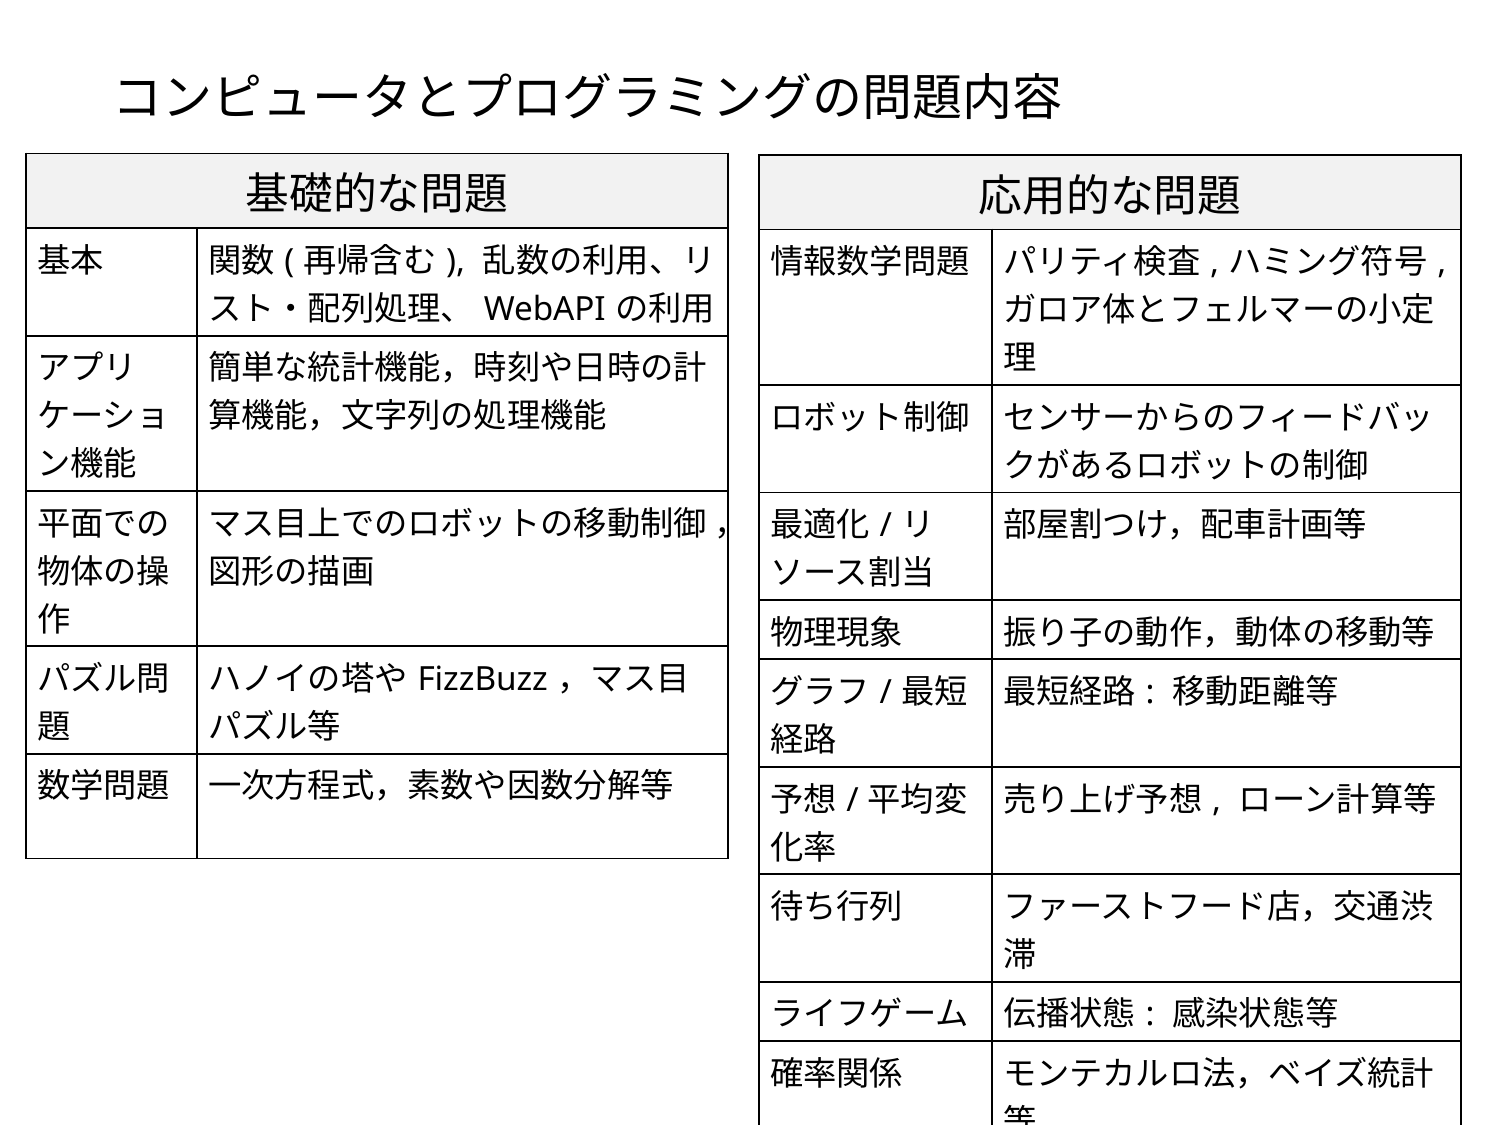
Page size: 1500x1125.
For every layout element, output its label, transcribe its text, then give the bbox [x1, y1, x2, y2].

table_cell 基本 [27, 229, 196, 335]
table_cell 予想/平均変化率 [760, 768, 991, 873]
table_cell 待ち行列 [760, 875, 991, 981]
table_cell 平面での物体の操作 [27, 492, 196, 645]
table_cell 部屋割つけ，配車計画等 [993, 493, 1460, 599]
title コンピュータとプログラミングの問題内容 [97, 69, 1111, 129]
table_cell 確率関係 [760, 1042, 991, 1125]
table_cell ロボット制御 [760, 386, 991, 492]
table_cell センサーからのフィードバックがあるロボットの制御 [993, 386, 1460, 492]
table_cell 最短経路: 移動距離等 [993, 660, 1460, 766]
table_cell マス目上でのロボットの移動制御 ，図形の描画 [198, 492, 727, 645]
table_cell ライフゲーム [760, 983, 991, 1040]
table_cell 関数(再帰含む), 乱数の利用、リスト・配列処理、WebAPIの利用 [198, 229, 727, 335]
table_header 応用的な問題 [760, 156, 1460, 229]
table_cell 簡単な統計機能，時刻や日時の計算機能，文字列の処理機能 [198, 337, 727, 490]
table_cell 振り子の動作，動体の移動等 [993, 601, 1460, 658]
table_header 基礎的な問題 [27, 154, 727, 227]
table_cell 売り上げ予想, ローン計算等 [993, 768, 1460, 873]
table_cell 数学問題 [27, 755, 196, 858]
table_cell パズル問題 [27, 647, 196, 753]
table_cell ファーストフード店，交通渋滞 [993, 875, 1460, 981]
table_cell アプリケーション機能 [27, 337, 196, 490]
table_cell 最適化/リソース割当 [760, 493, 991, 599]
table_cell 伝播状態: 感染状態等 [993, 983, 1460, 1040]
table_cell 一次方程式，素数や因数分解等 [198, 755, 727, 858]
table_cell モンテカルロ法，ベイズ統計等 [993, 1042, 1460, 1125]
table_cell 情報数学問題 [760, 230, 991, 384]
table_cell パリティ検査,ハミング符号,ガロア体とフェルマーの小定理 [993, 230, 1460, 384]
table_cell グラフ/最短経路 [760, 660, 991, 766]
table_cell ハノイの塔やFizzBuzz，マス目パズル等 [198, 647, 727, 753]
table_cell 物理現象 [760, 601, 991, 658]
